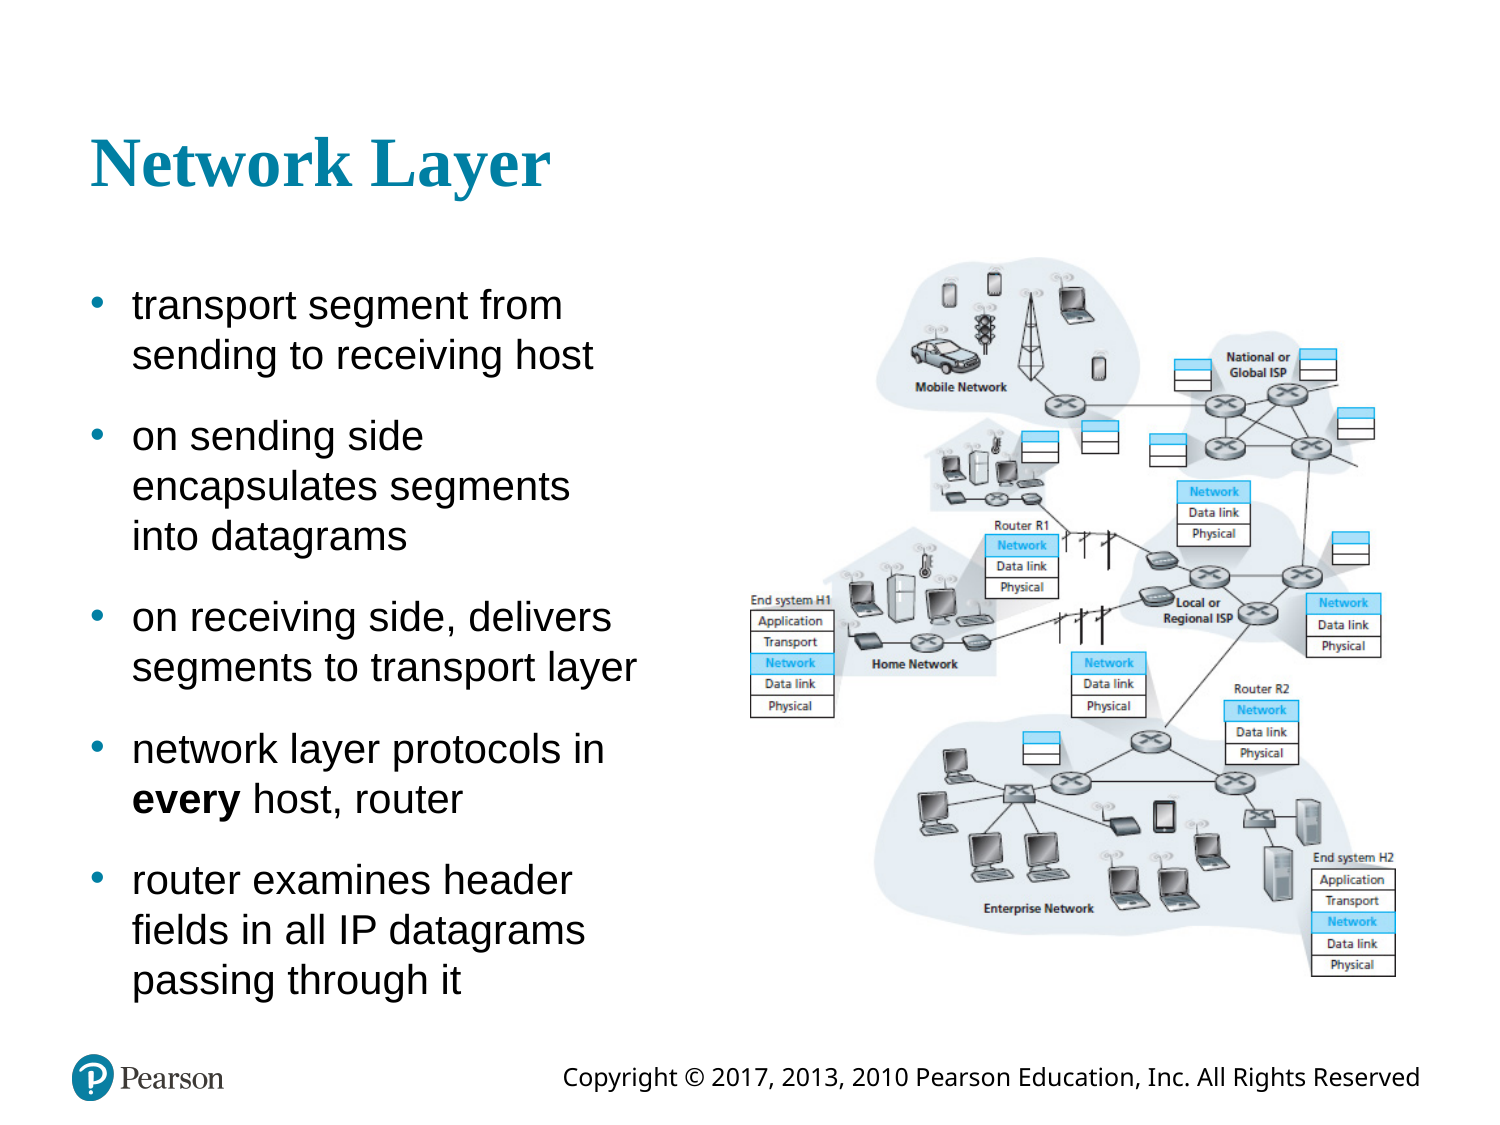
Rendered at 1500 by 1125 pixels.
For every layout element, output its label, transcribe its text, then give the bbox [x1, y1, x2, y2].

list transport segment from sending to receiving host on sending side encapsulates segments into datagrams on receiving side, delivers segments to transport layer network layer protocols in every host, router router examines header fields in all I P datagrams passing through it [75, 262, 660, 1005]
picture [749, 256, 1397, 977]
picture [80, 1063, 106, 1088]
title Network Layer [75, 35, 1425, 216]
picture [98, 1054, 224, 1101]
picture [72, 1054, 88, 1070]
picture [72, 1087, 83, 1101]
